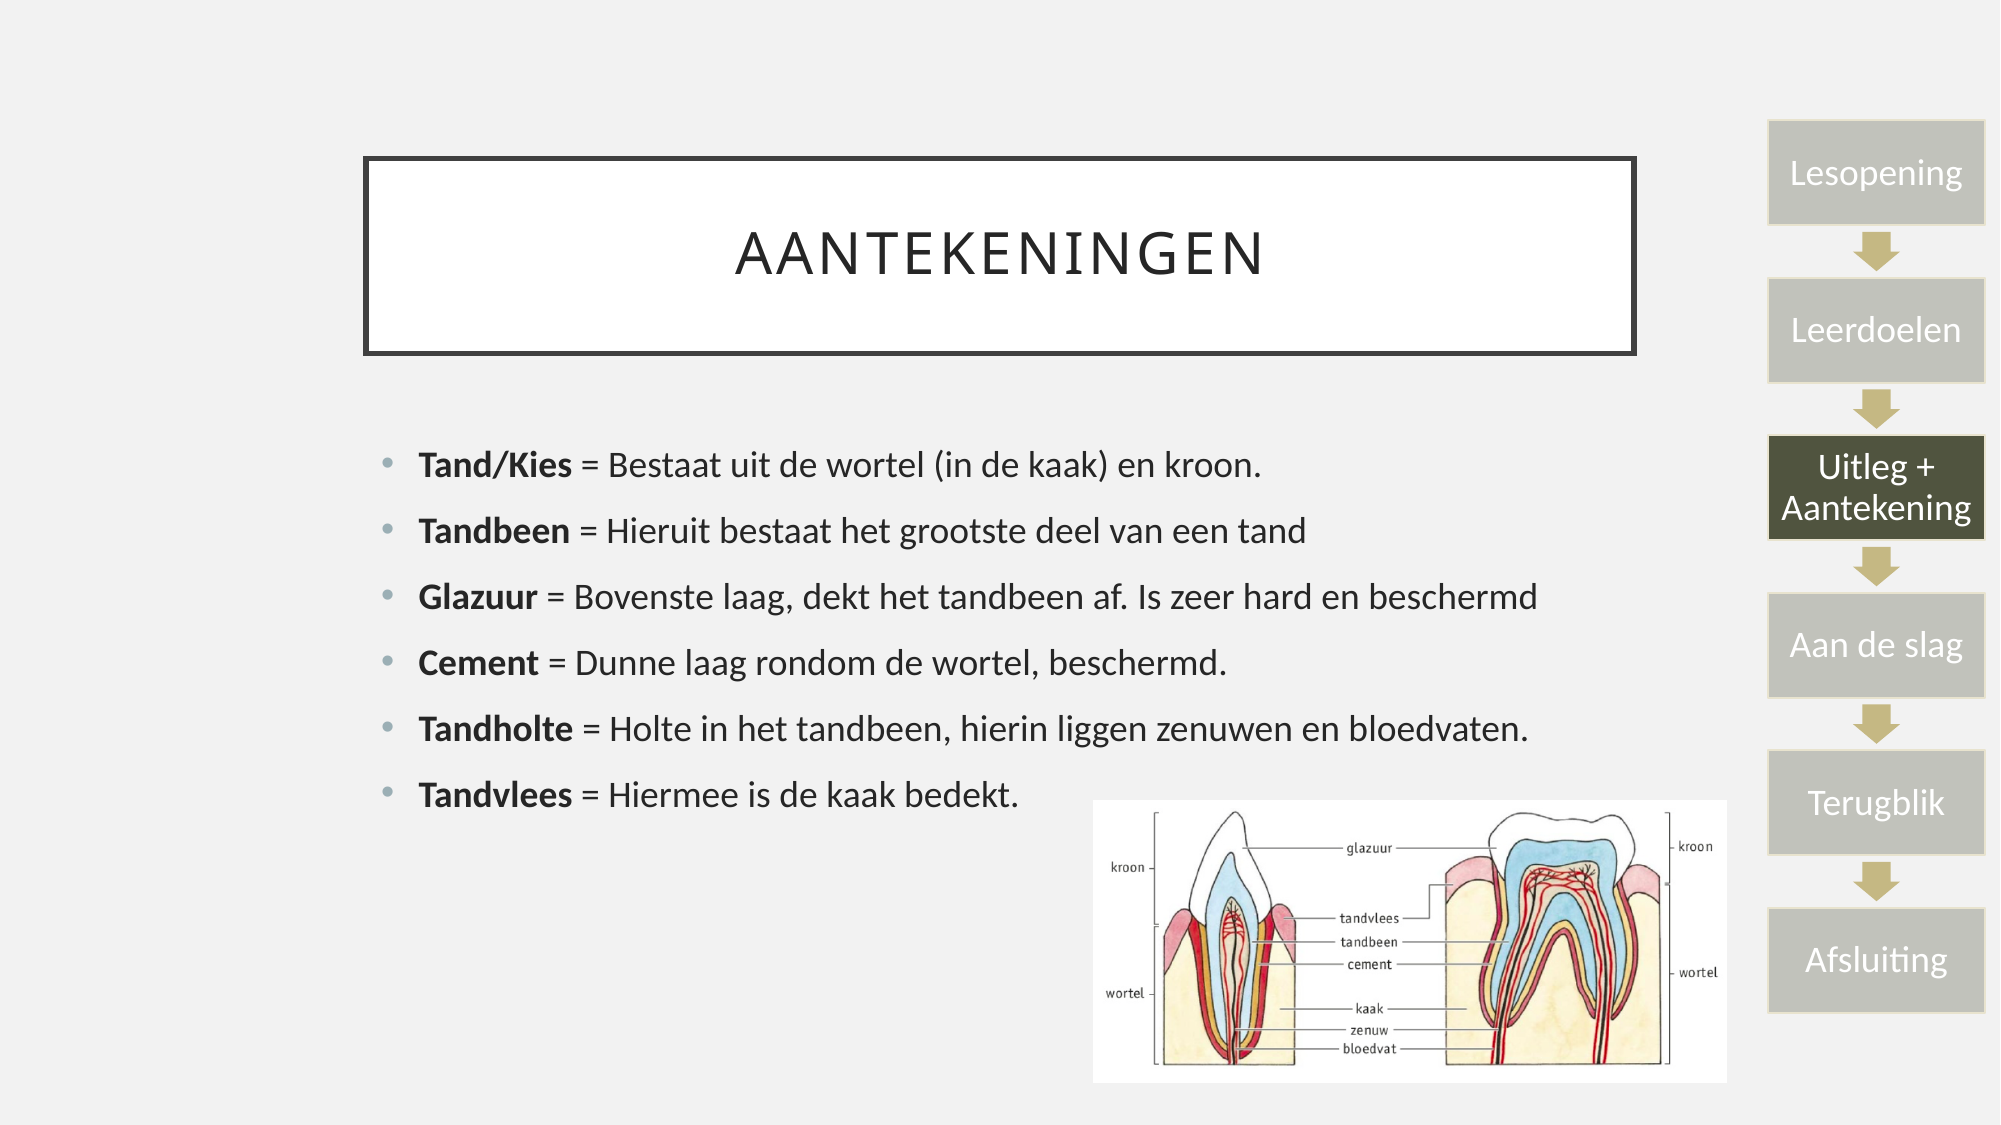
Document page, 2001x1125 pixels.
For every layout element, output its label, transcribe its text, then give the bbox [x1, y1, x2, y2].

picture [1093, 800, 1727, 1083]
list Tand/Kies = Bestaat uit de wortel (in de kaak) en kroon. Tandbeen = Hieruit bestaat het grootste deel van een tand Glazuur = Bovenste laag, dekt het tandbeen af. Is zeer hard en beschermd Cement = Dunne laag rondom de wortel, beschermd. Tandholte = Holte in het tandbeen, hierin liggen zenuwen en bloedvaten. Tandvlees = Hiermee is de kaak bedekt. [366, 432, 1634, 942]
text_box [1753, 119, 2000, 1014]
title aantekeningen [363, 156, 1637, 356]
